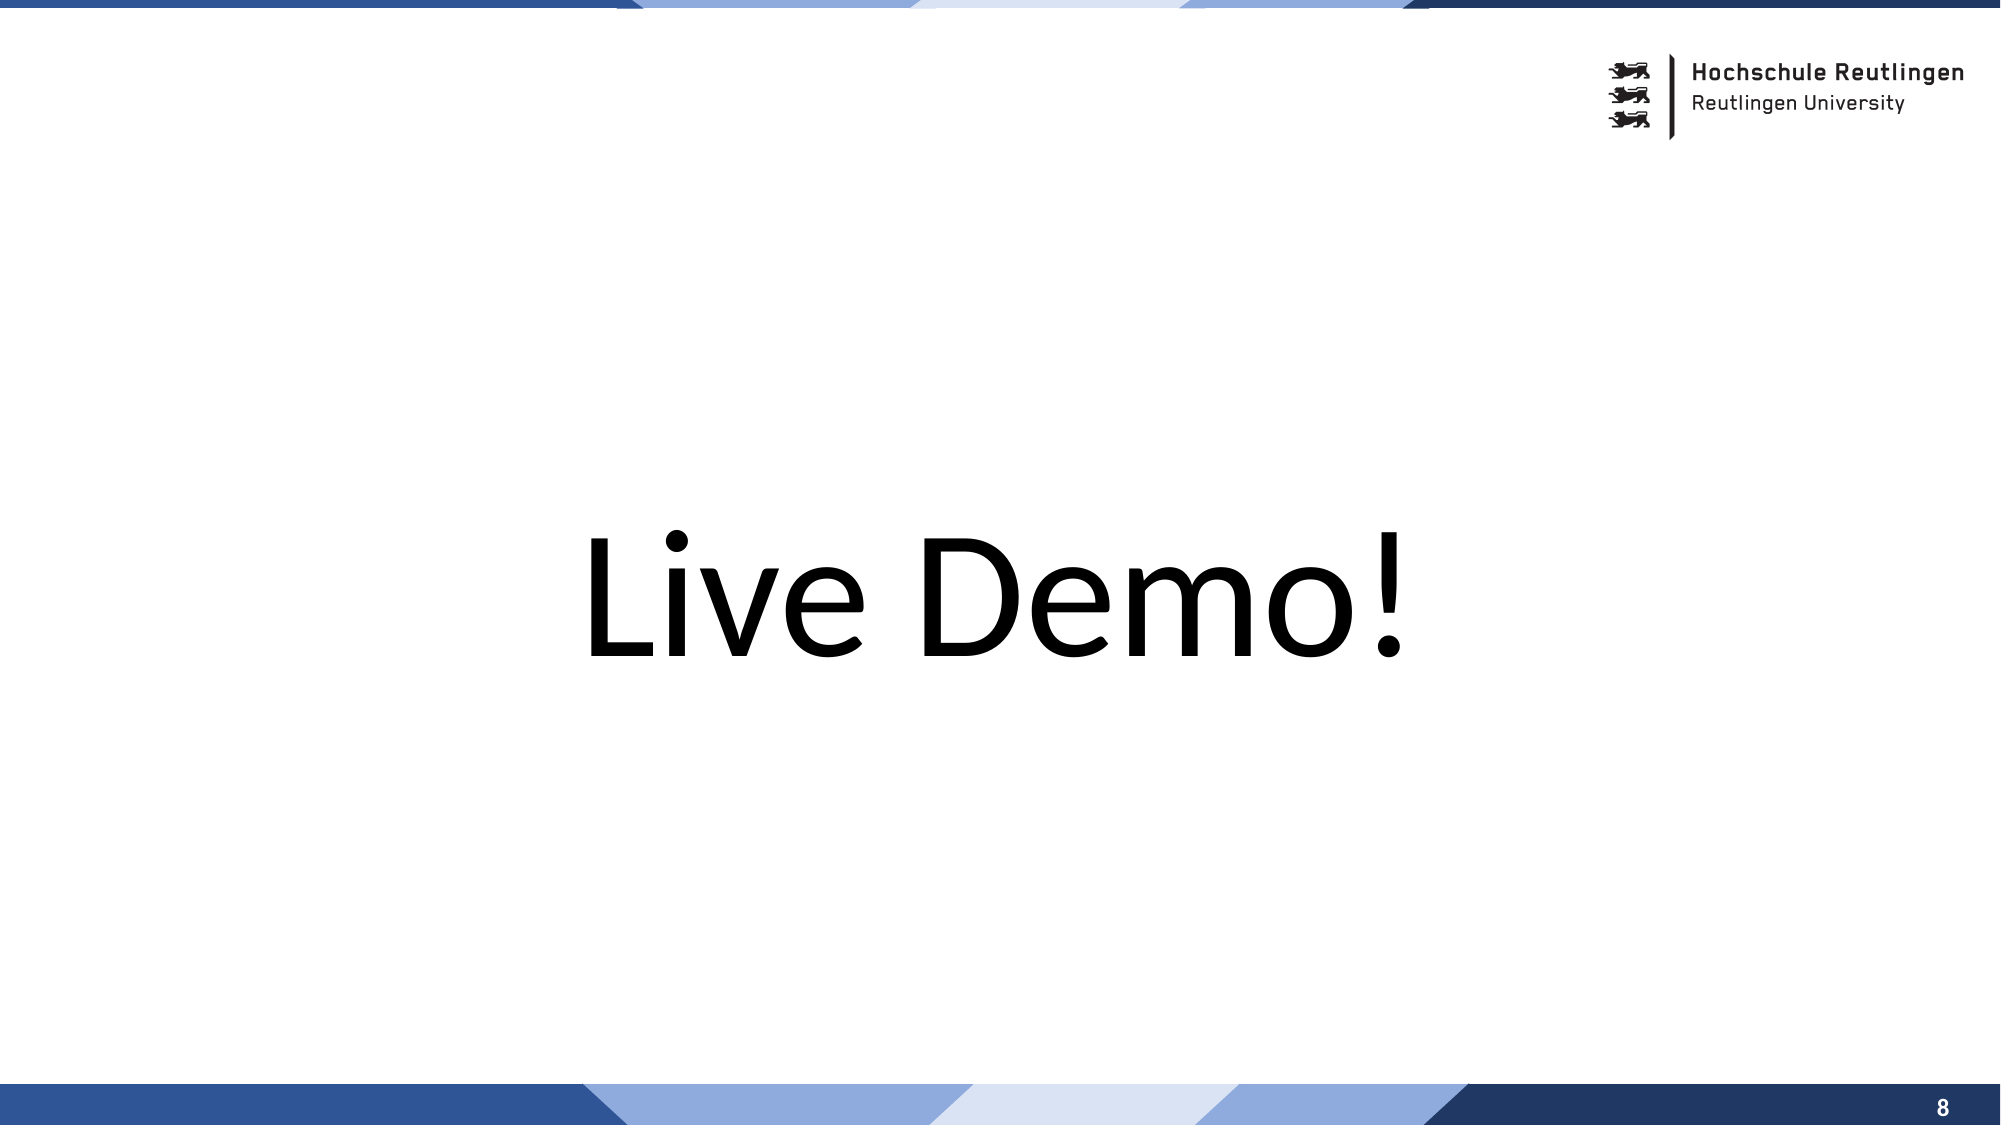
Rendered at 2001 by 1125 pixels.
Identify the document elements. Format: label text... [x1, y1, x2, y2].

picture [1607, 52, 1965, 142]
slide_number 8 [1514, 1076, 1965, 1125]
list Live Demo! [50, 191, 1950, 1004]
